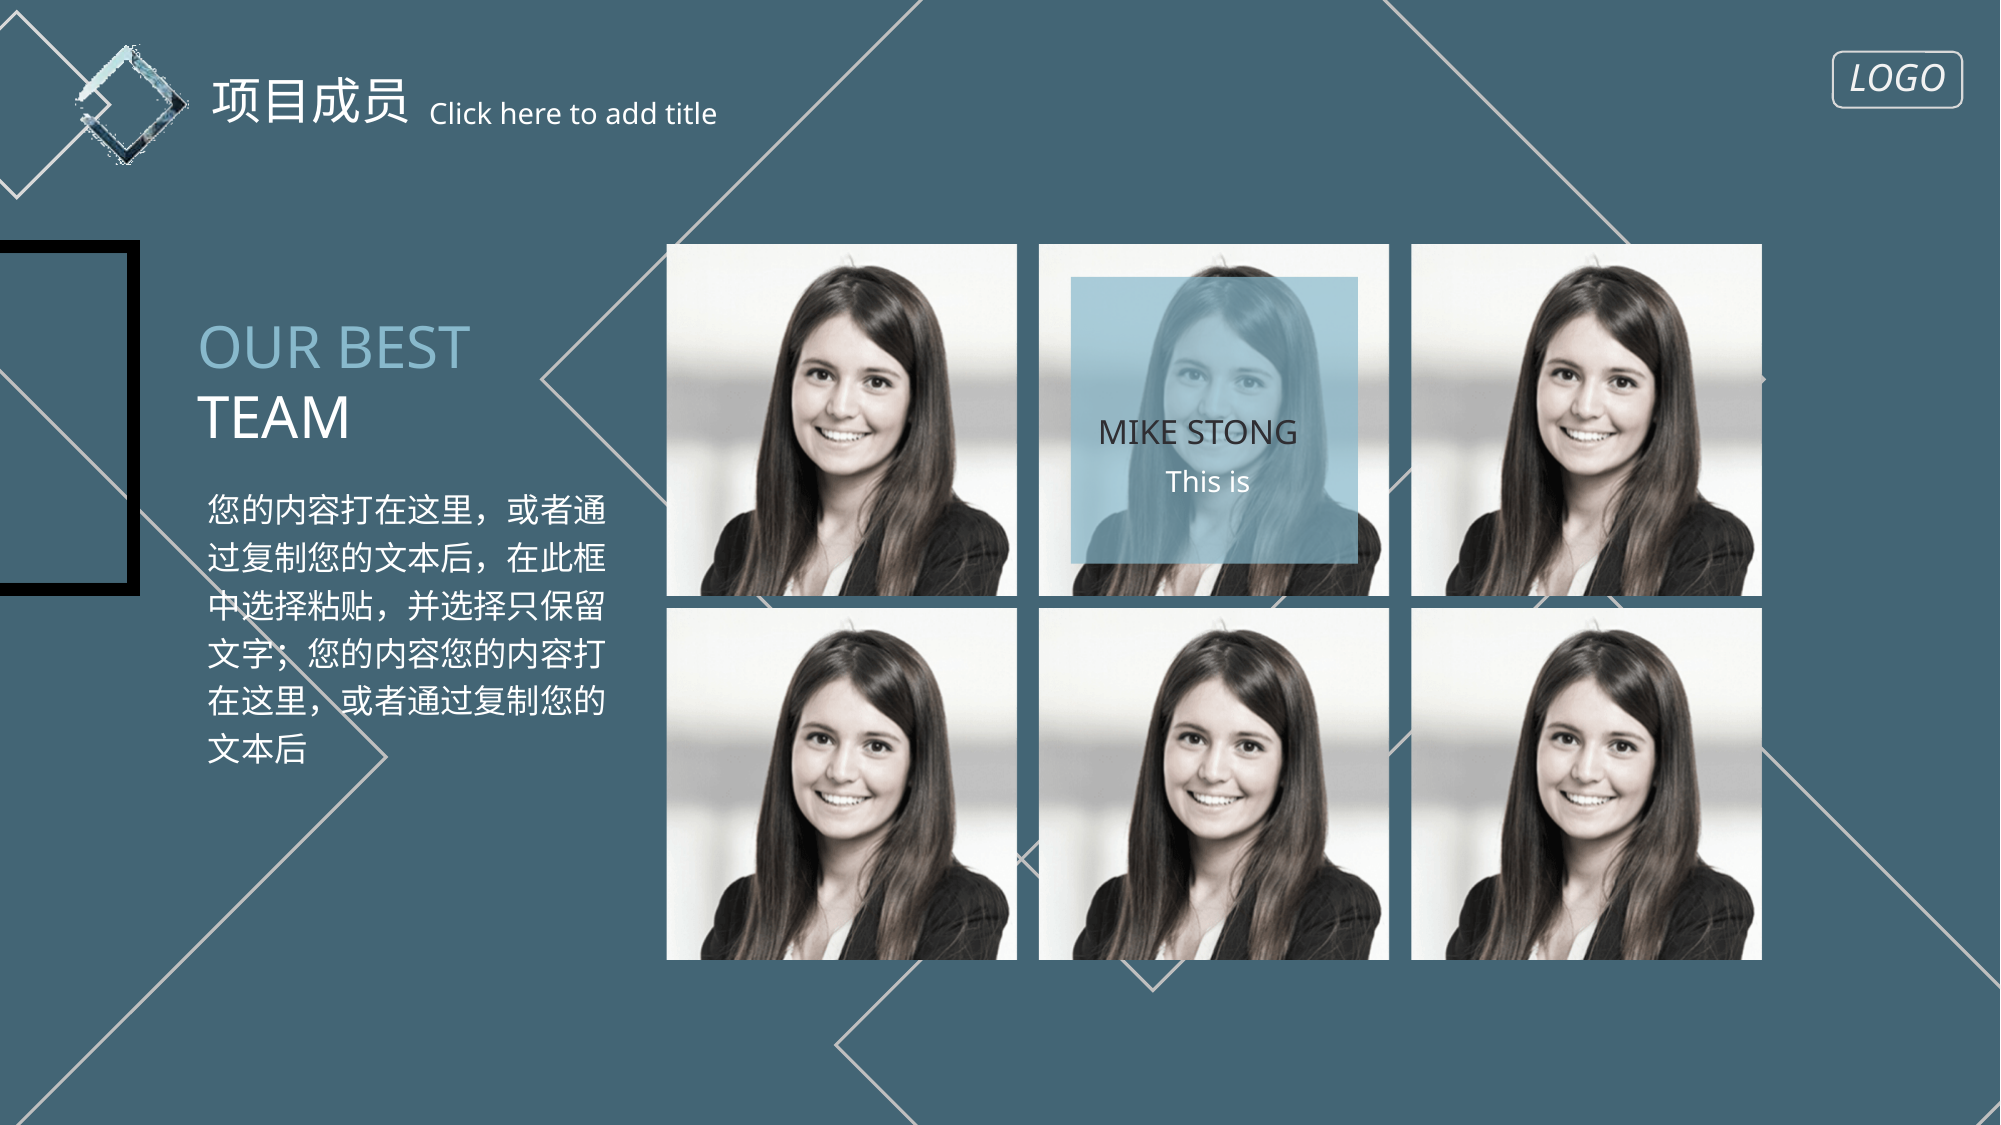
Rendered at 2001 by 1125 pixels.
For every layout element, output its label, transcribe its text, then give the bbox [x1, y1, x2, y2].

text_box [1038, 608, 1391, 961]
text_box [666, 608, 1018, 961]
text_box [1070, 276, 1426, 564]
picture [0, 240, 140, 596]
text_box Click here to add title [414, 80, 734, 138]
text_box our best team [182, 302, 618, 458]
text_box [1410, 608, 1763, 961]
picture [64, 44, 189, 165]
text_box [666, 244, 1018, 597]
text_box 项目成员 [116, 61, 427, 137]
text_box 您的内容打在这里，或者通过复制您的文本后，在此框中选择粘贴，并选择只保留文字；您的内容您的内容打在这里，或者通过复制您的文本后 [193, 473, 646, 776]
text_box [1038, 244, 1391, 597]
text_box [1410, 244, 1763, 597]
